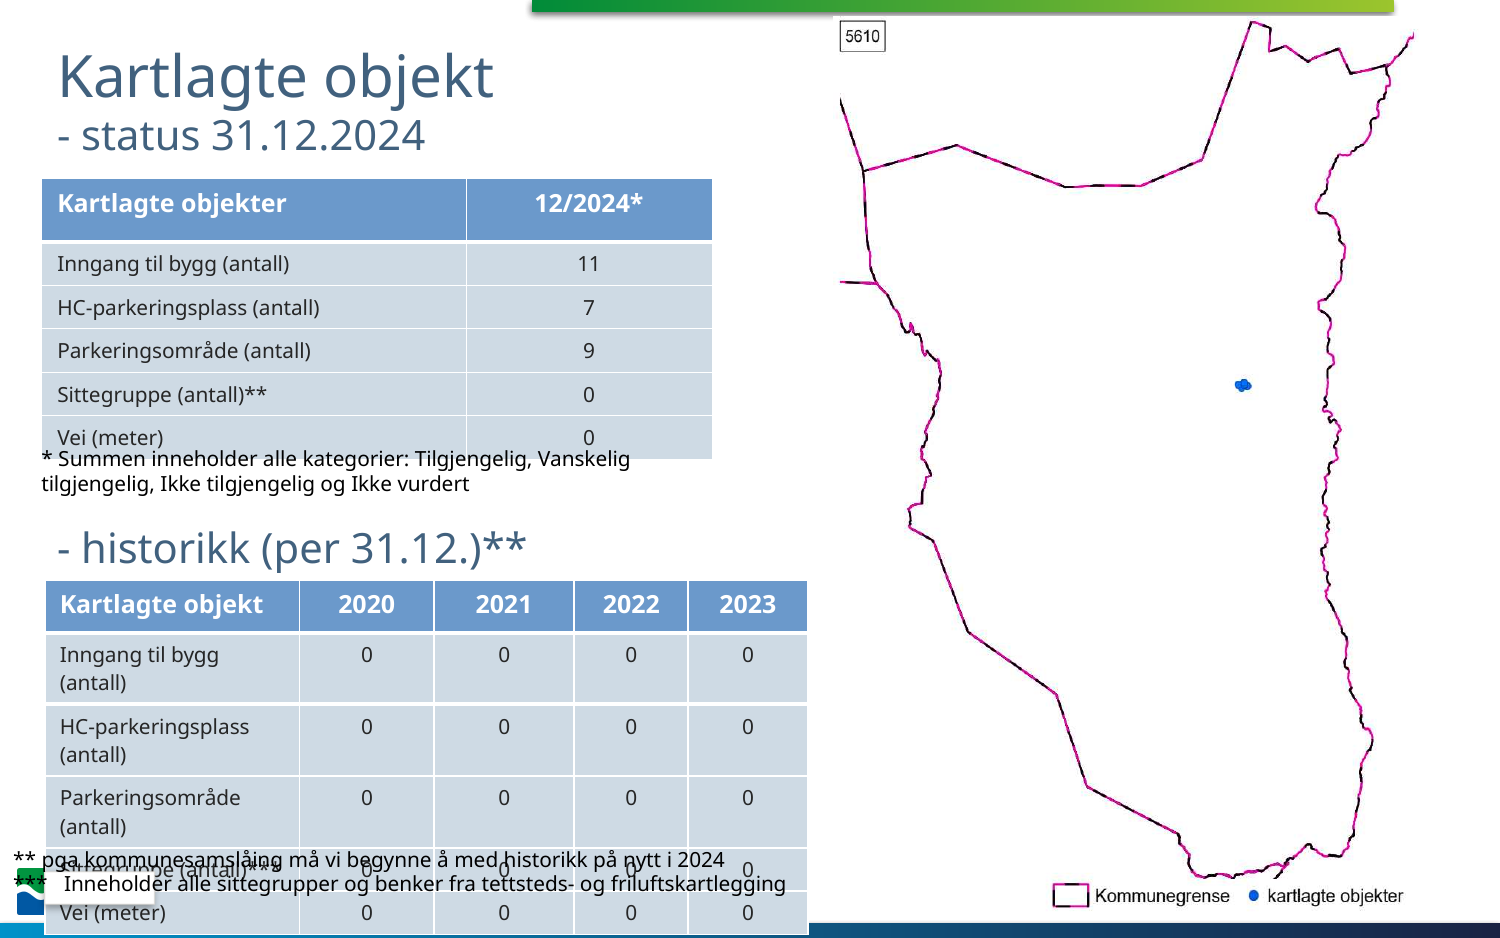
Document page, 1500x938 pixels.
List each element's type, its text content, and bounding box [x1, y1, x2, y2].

table_cell 7 [467, 286, 712, 328]
table_cell 0 [575, 706, 687, 775]
table_cell 0 [300, 706, 433, 775]
text_box - historikk (per 31.12.)** [42, 496, 828, 580]
table_cell 0 [802, 849, 807, 890]
table_cell Vei (meter) [42, 416, 466, 438]
table_header 2023 [689, 581, 807, 631]
table_cell HC-parkeringsplass (antall) [42, 286, 466, 328]
table_cell 0 [689, 706, 807, 775]
table_cell 0 [435, 706, 573, 775]
table_cell Sittegruppe (antall)** [42, 373, 466, 415]
table_cell 11 [467, 244, 712, 285]
table_cell Inngang til bygg (antall) [42, 244, 466, 285]
table_cell 0 [300, 635, 433, 702]
table_cell 0 [467, 373, 712, 415]
table_cell 0 [575, 635, 687, 702]
table_cell Parkeringsområde (antall) [42, 329, 466, 372]
table_header Kartlagte objekter [42, 179, 466, 240]
text_box * Summen inneholder alle kategorier: Tilgjengelig, Vanskelig tilgjengelig, Ikke tilgjengelig og Ikke vurdert [26, 438, 711, 504]
table_header 12/2024* [467, 179, 712, 240]
table_cell 0 [467, 416, 712, 459]
table_header 2021 [435, 581, 573, 631]
table_cell 0 [300, 904, 433, 934]
table_cell 0 [689, 892, 807, 934]
table_cell HC-parkeringsplass (antall) [46, 706, 299, 775]
table_cell 9 [467, 329, 712, 372]
table_cell 0 [435, 904, 573, 934]
table_cell 0 [689, 777, 807, 847]
table_cell 0 [435, 635, 573, 702]
table_cell Inngang til bygg (antall) [46, 635, 299, 702]
table_header 2022 [575, 581, 687, 631]
table_cell 0 [575, 904, 687, 934]
table_cell 0 [575, 777, 687, 838]
table_cell 0 [689, 635, 807, 702]
picture [833, 16, 1419, 913]
table_cell 0 [435, 777, 573, 838]
text_box ** pga kommunesamslåing må vi begynne å med historikk på nytt i 2024 *** Inneholder alle sittegrupper og benker fra tettsteds- og friluftskartlegging [0, 838, 802, 904]
table_cell 0 [300, 777, 433, 838]
table_cell Vei (meter) [46, 904, 299, 934]
table_cell Parkeringsområde (antall) [46, 777, 299, 838]
text_box Kartlagte objekt - status 31.12.2024 [42, 24, 828, 167]
table_header Kartlagte objekt [46, 581, 299, 631]
table_header 2020 [300, 581, 433, 631]
